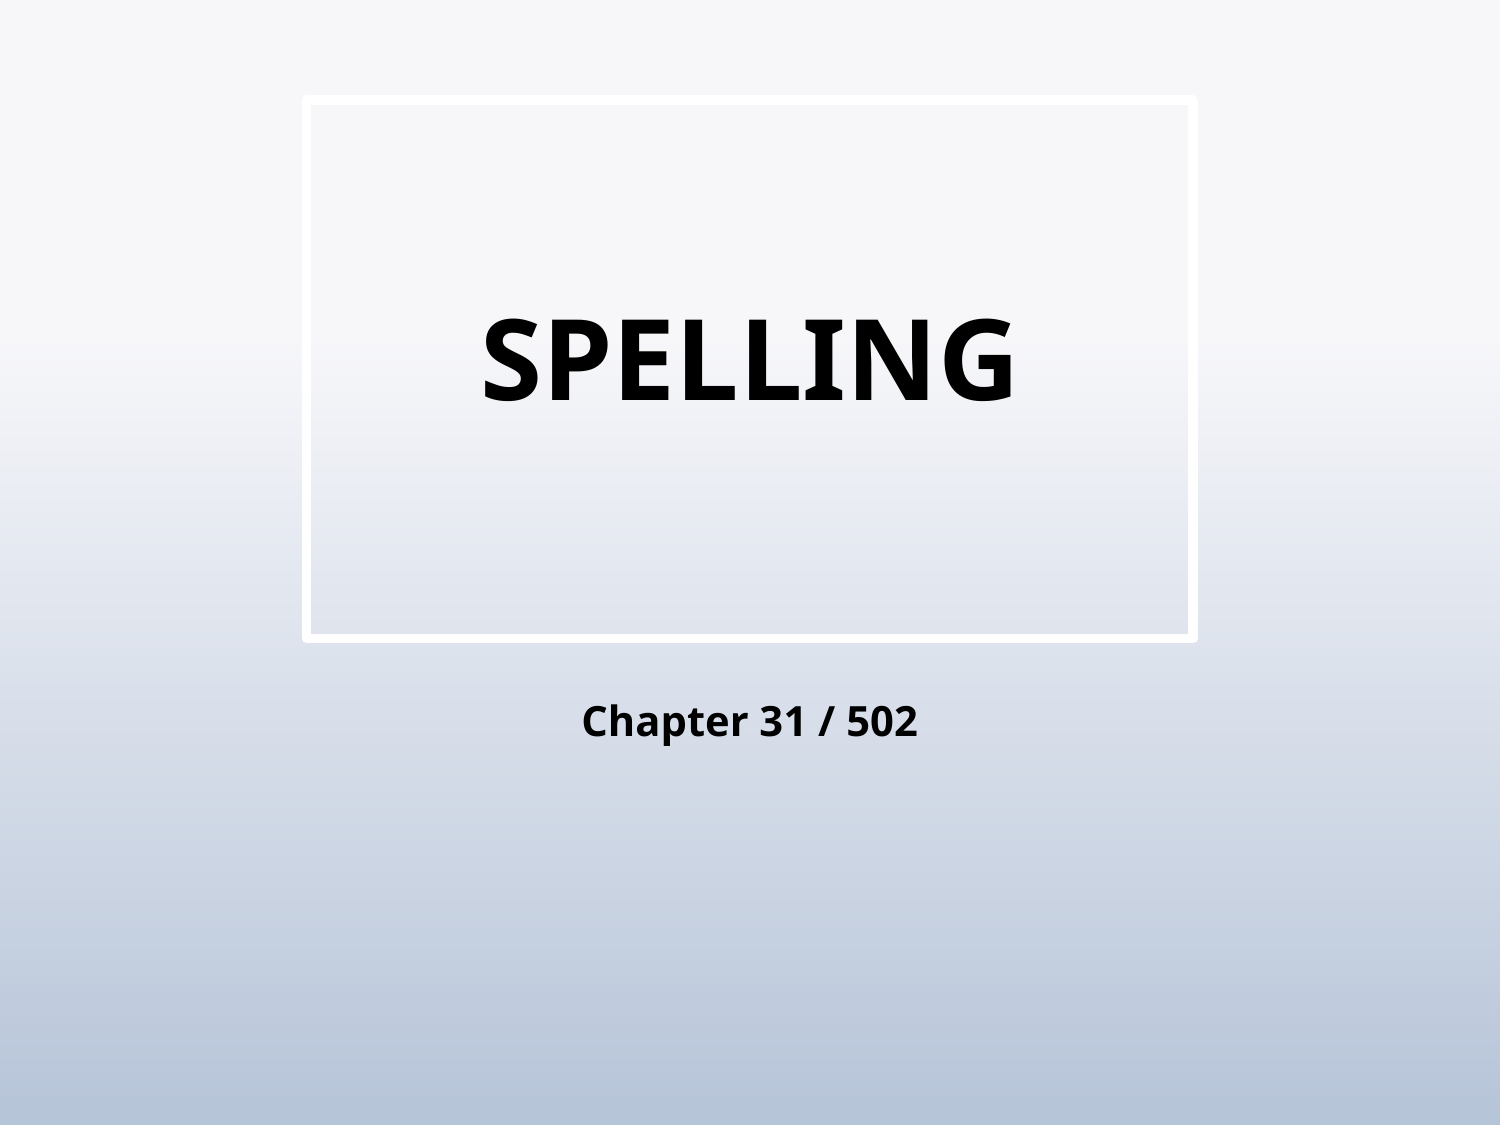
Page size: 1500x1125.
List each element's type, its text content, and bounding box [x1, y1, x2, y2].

title SPELLING [302, 95, 1198, 643]
subtitle Chapter 31 / 502 [337, 687, 1163, 925]
